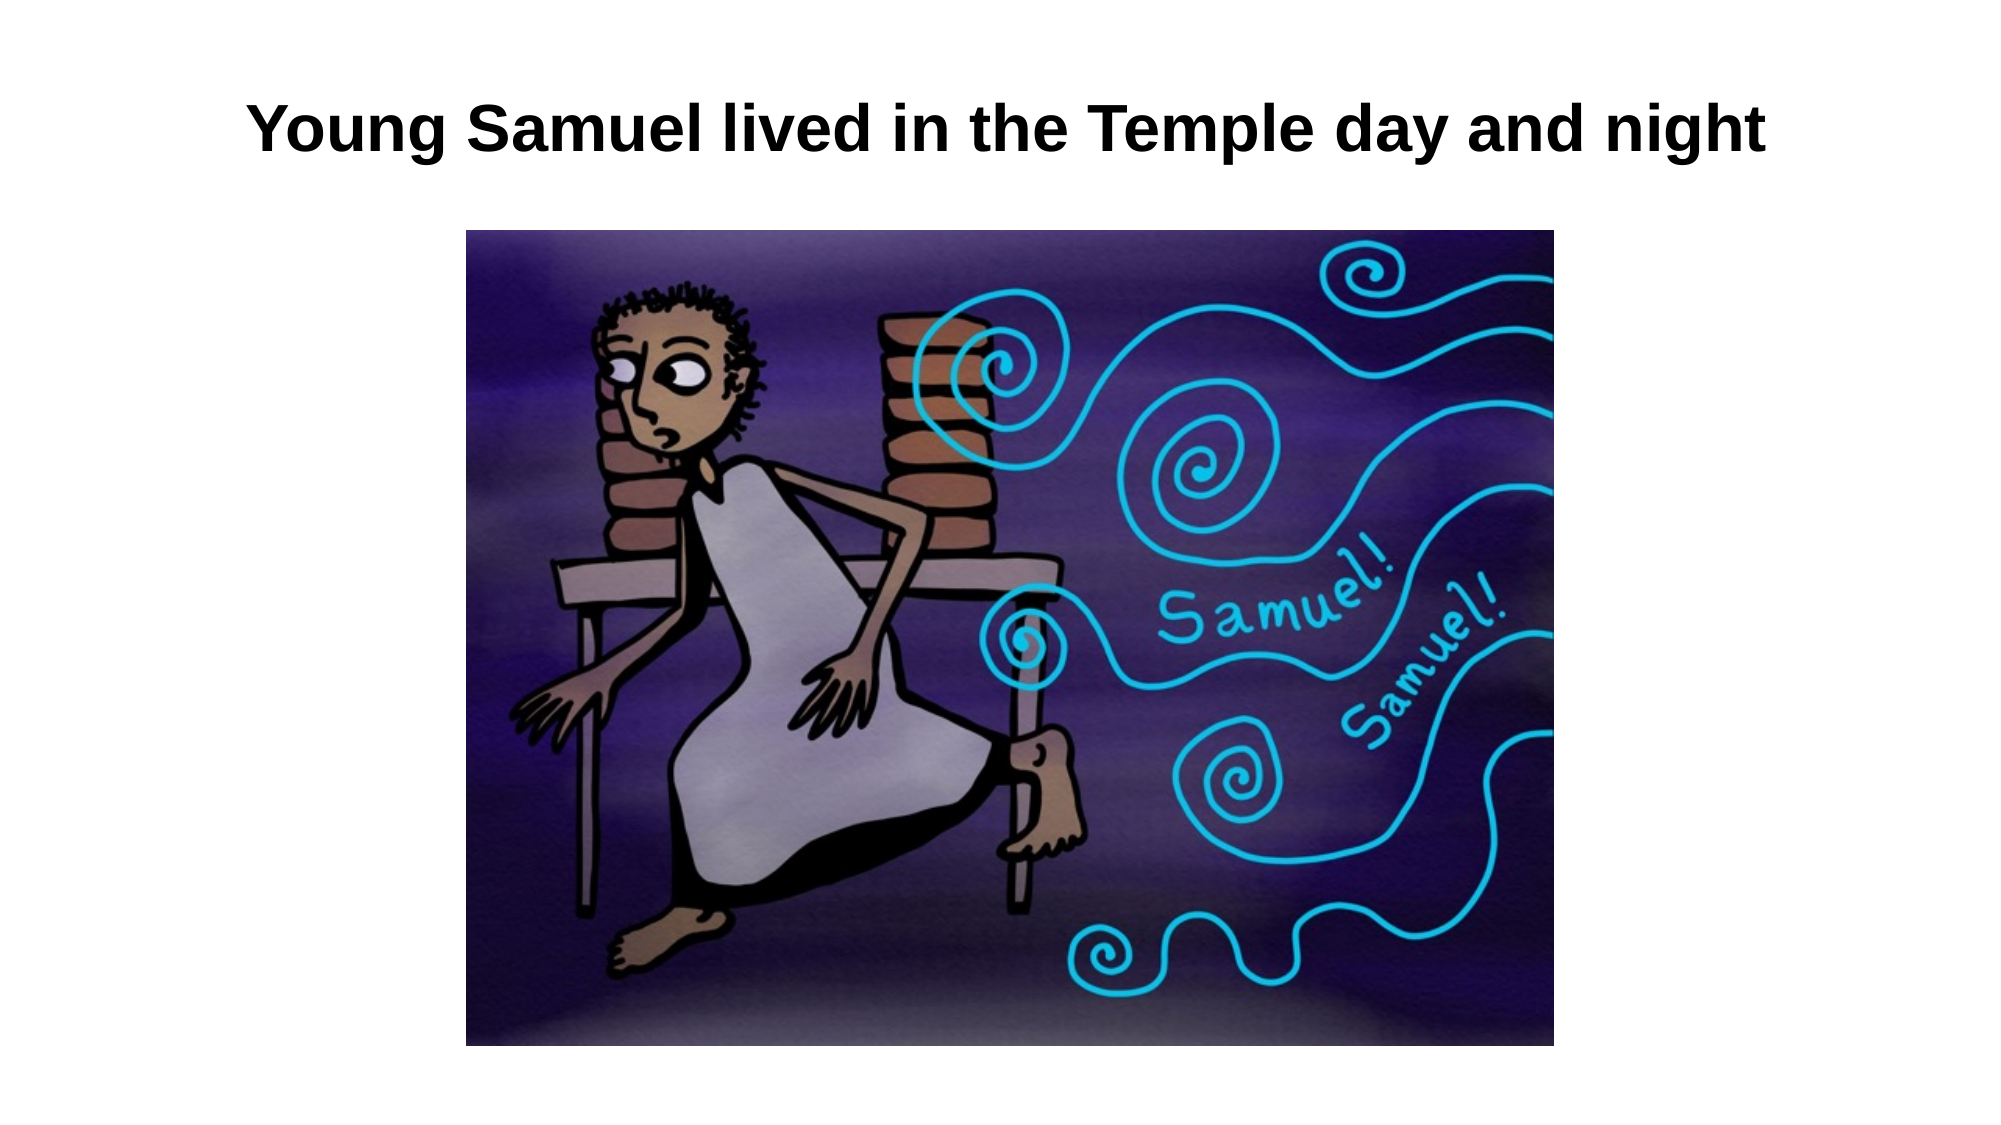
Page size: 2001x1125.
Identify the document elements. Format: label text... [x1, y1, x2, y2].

text_box Young Samuel lived in the Temple day and night [231, 76, 1933, 262]
picture [466, 230, 1554, 1046]
